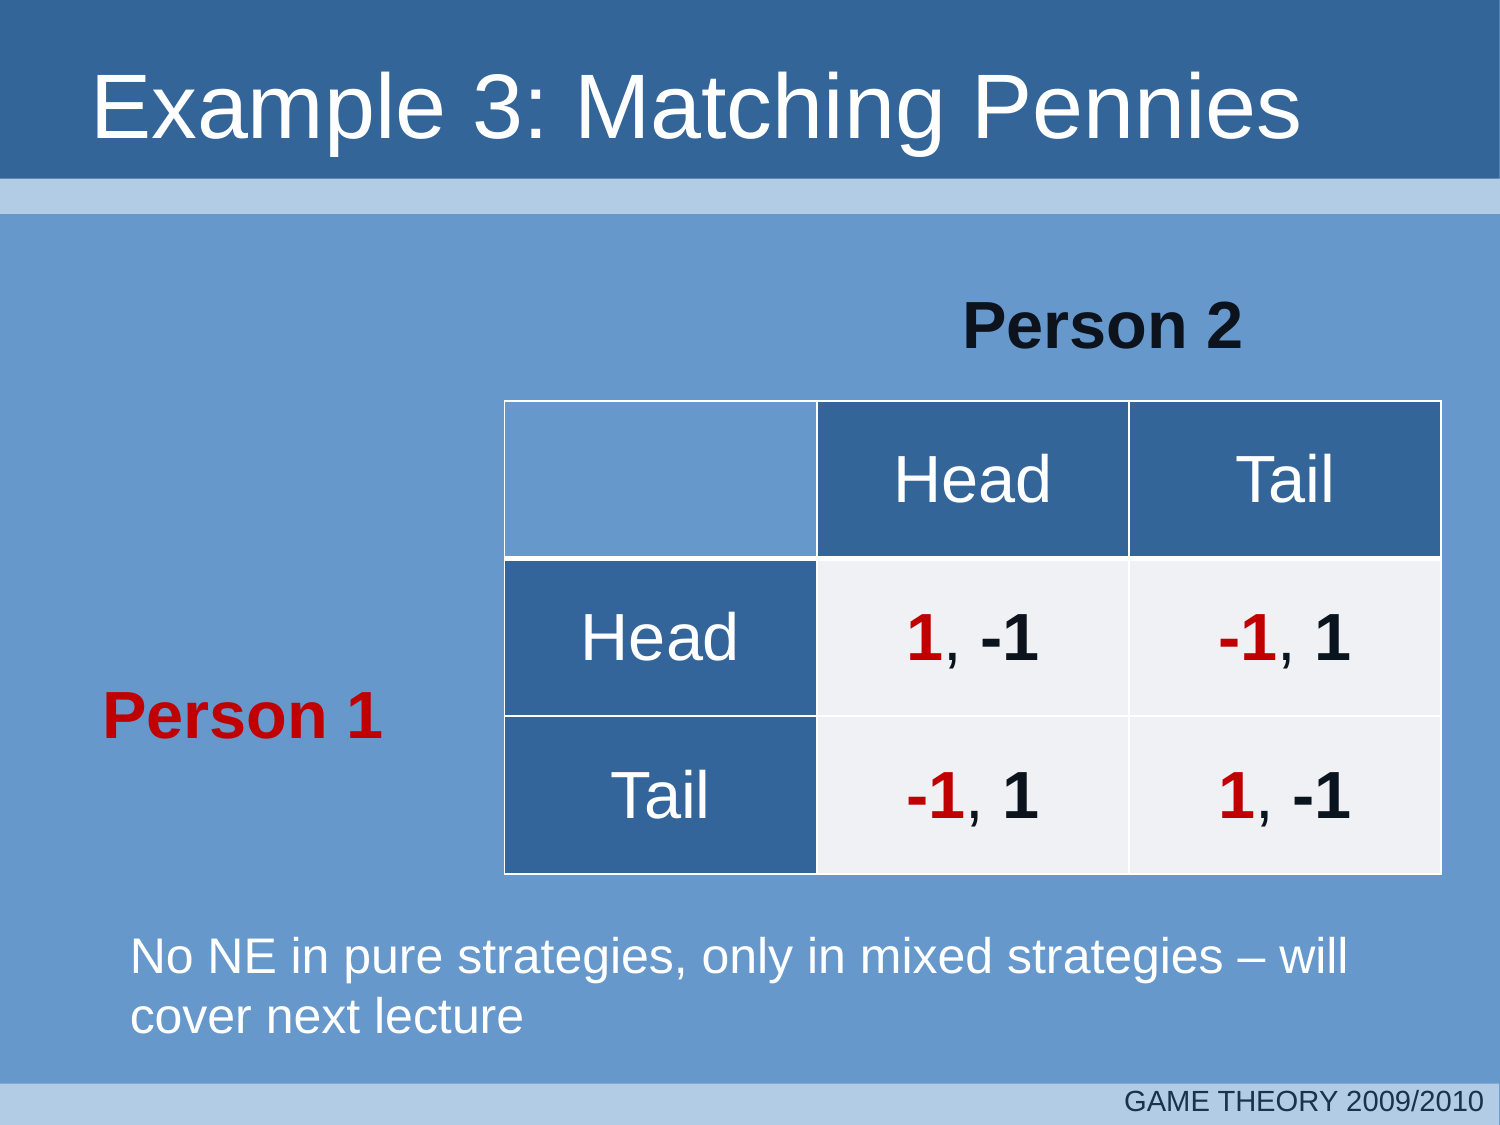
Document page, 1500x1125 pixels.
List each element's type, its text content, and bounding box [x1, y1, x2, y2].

title Example 3: Matching Pennies [74, 42, 1436, 162]
table_cell -1, 1 [1130, 561, 1440, 715]
text_box Person 1 [0, 664, 487, 759]
table_cell -1, 1 [818, 717, 1128, 873]
text_box Person 2 [761, 274, 1445, 370]
table_header Tail [1130, 402, 1440, 556]
table_cell Head [505, 561, 816, 715]
table_cell 1, -1 [818, 561, 1128, 715]
table_cell 1, -1 [1130, 717, 1440, 873]
text_box No NE in pure strategies, only in mixed strategies – will cover next lecture [115, 915, 1415, 1051]
text_box GAME THEORY 2009/2010 [1109, 1075, 1500, 1125]
table_header Head [818, 402, 1128, 556]
table_header [505, 402, 816, 556]
table_cell Tail [505, 717, 816, 873]
